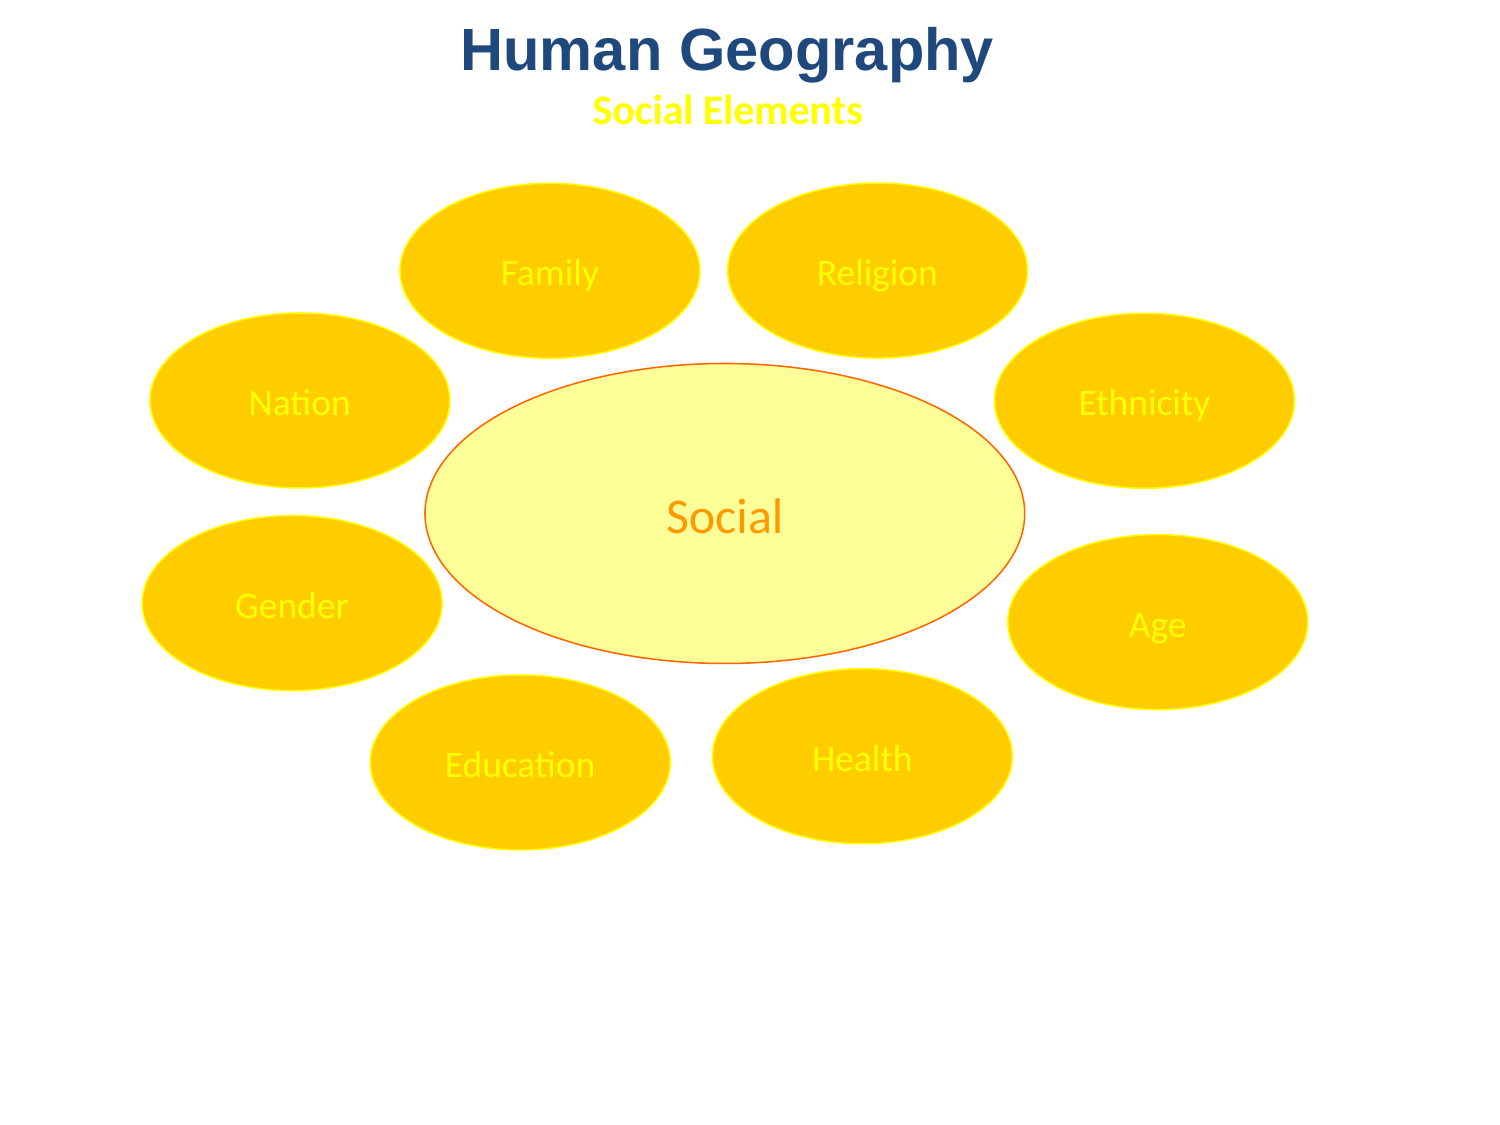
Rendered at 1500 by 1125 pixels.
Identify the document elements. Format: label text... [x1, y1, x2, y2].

text_box Health [712, 668, 1013, 844]
title Human Geography Social Elements [52, 2, 1403, 141]
text_box Family [399, 183, 700, 359]
text_box Ethnicity [994, 313, 1295, 489]
text_box Age [1007, 534, 1308, 710]
text_box Social [424, 363, 1025, 664]
text_box Religion [727, 183, 1028, 359]
text_box Education [370, 675, 671, 850]
text_box Nation [149, 312, 450, 488]
text_box Gender [142, 515, 443, 691]
